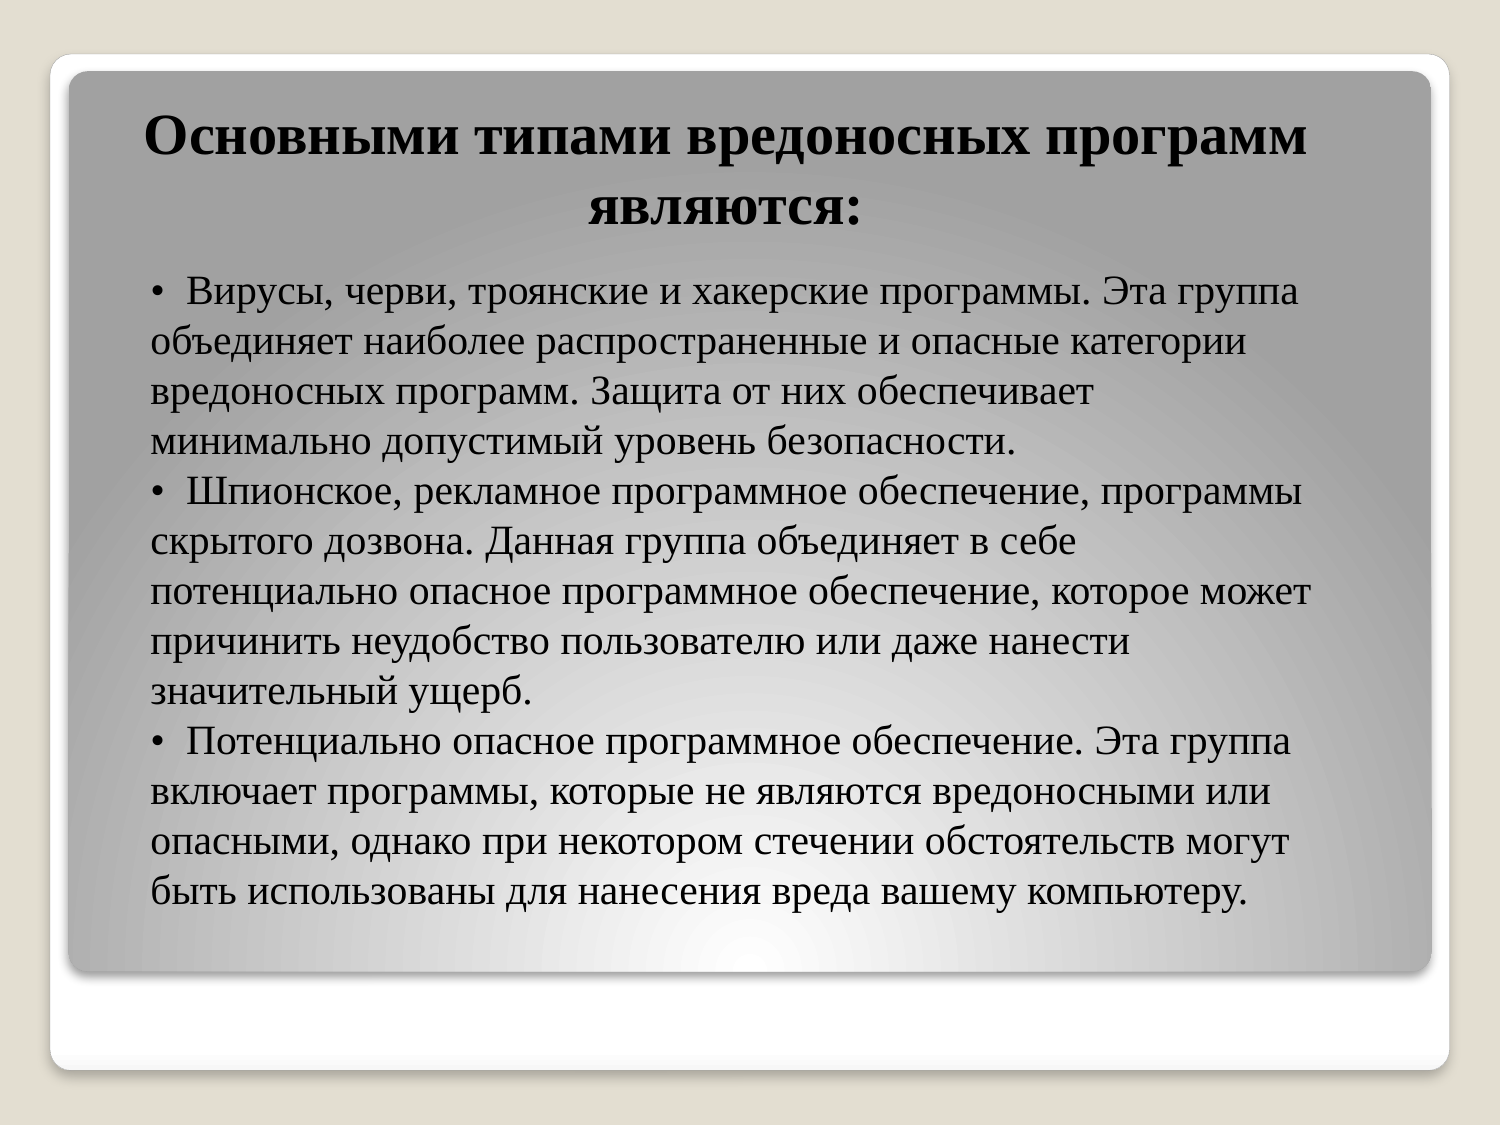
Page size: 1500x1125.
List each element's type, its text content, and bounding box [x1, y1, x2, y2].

text_box • Вирусы, черви, троянские и хакерские программы. Эта группа объединяет наиболее распространенные и опасные категории вредоносных программ. Защита от них обеспечивает минимально допустимый уровень безопасности. • Шпионское, рекламное программное обеспечение, программы скрытого дозвона. Данная группа объеди­няет в себе потенциально опасное программное обеспе­чение, которое может причинить неудобство пользова­телю или даже нанести значительный ущерб. • Потенциально опасное программное обеспечение. Эта группа включает программы, которые не являются вредоносными или опасными, однако при некотором стечении обстоятельств могут быть использованы для нанесения вреда вашему компьютеру. [135, 255, 1329, 966]
text_box Основными типами вредоносных программ являются: [41, 19, 1412, 244]
